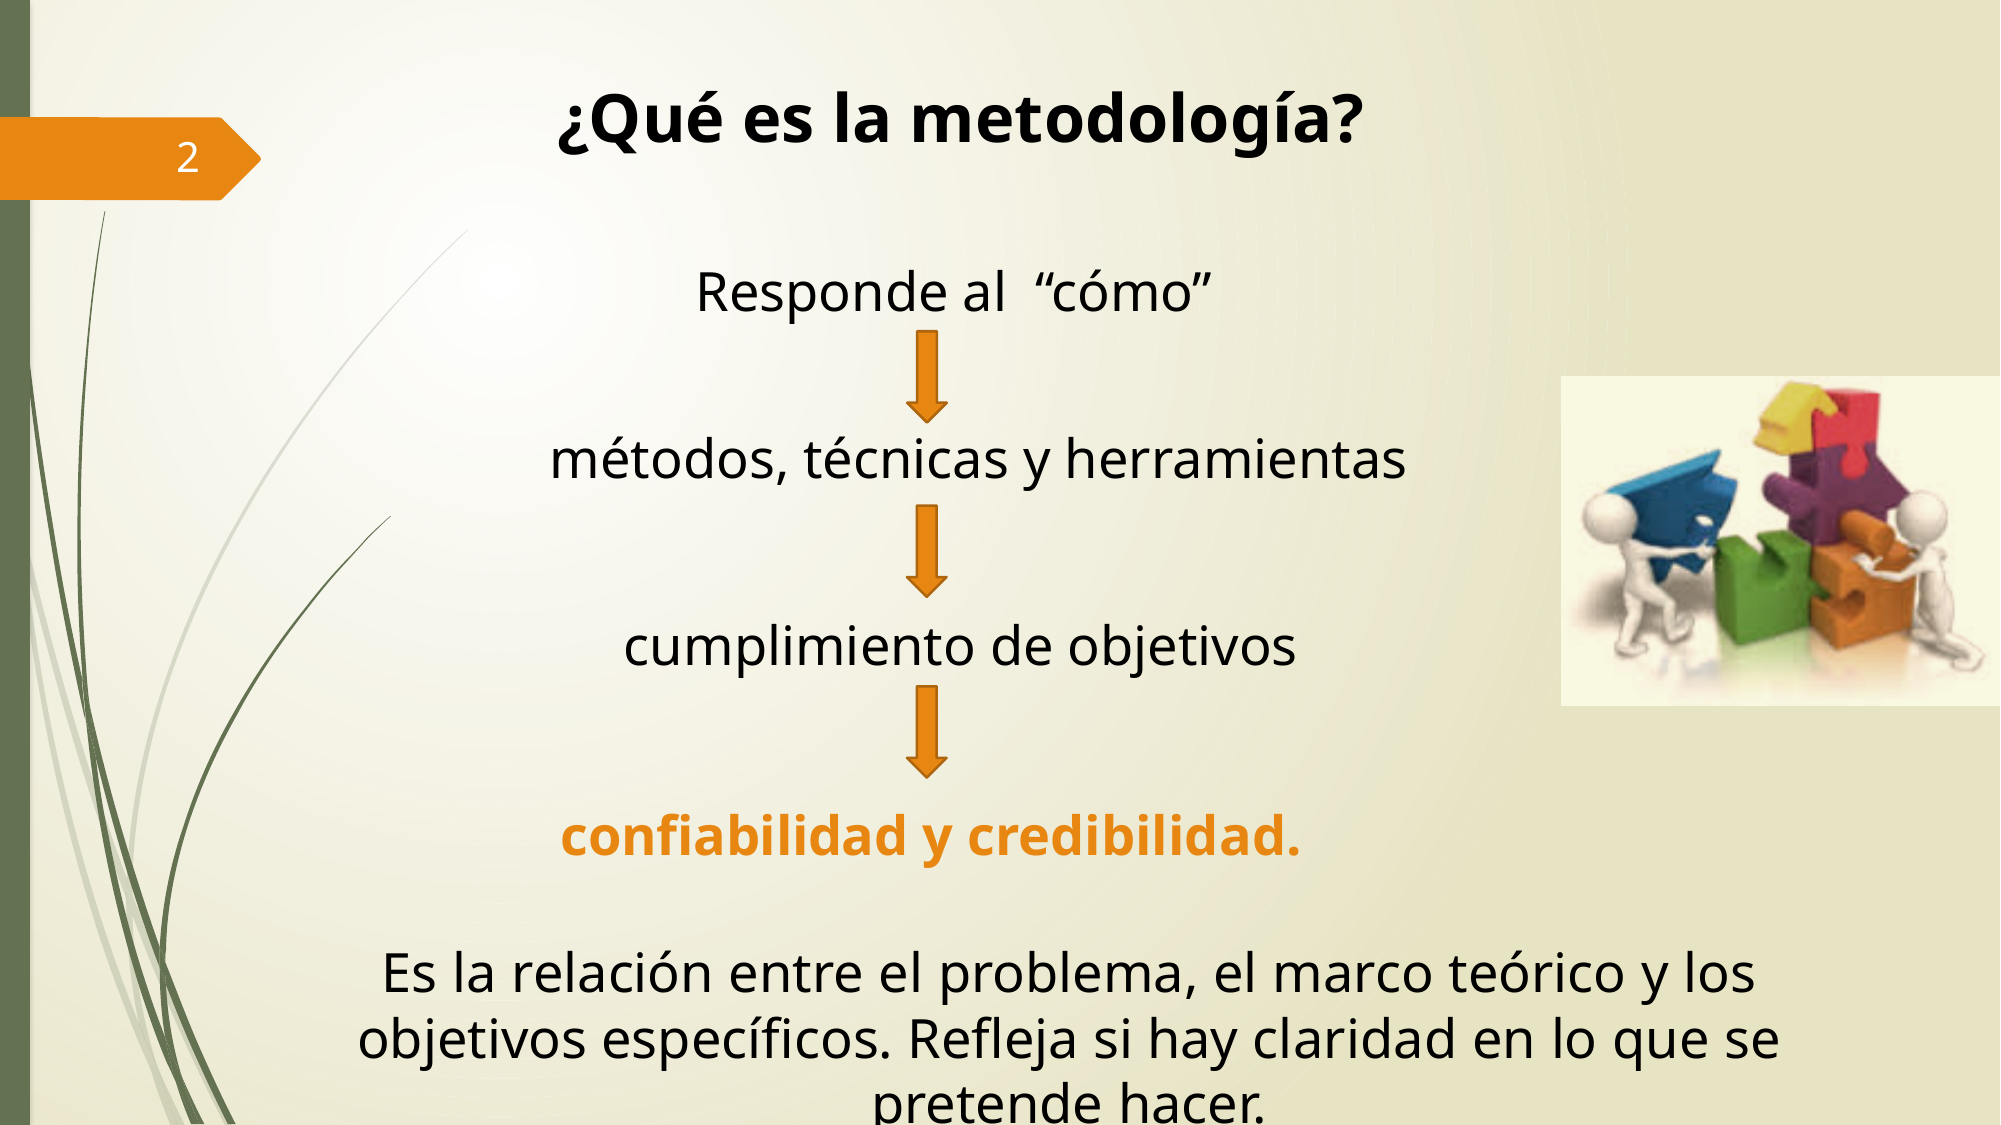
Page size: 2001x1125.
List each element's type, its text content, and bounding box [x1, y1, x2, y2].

picture [1560, 376, 2000, 707]
text_box Es la relación entre el problema, el marco teórico y los objetivos específicos. Refleja si hay claridad en lo que se pretende hacer. [215, 930, 1924, 1125]
text_box ¿Qué es la metodología? [542, 68, 1381, 163]
slide_number 2 [87, 129, 216, 190]
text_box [484, 250, 1439, 870]
